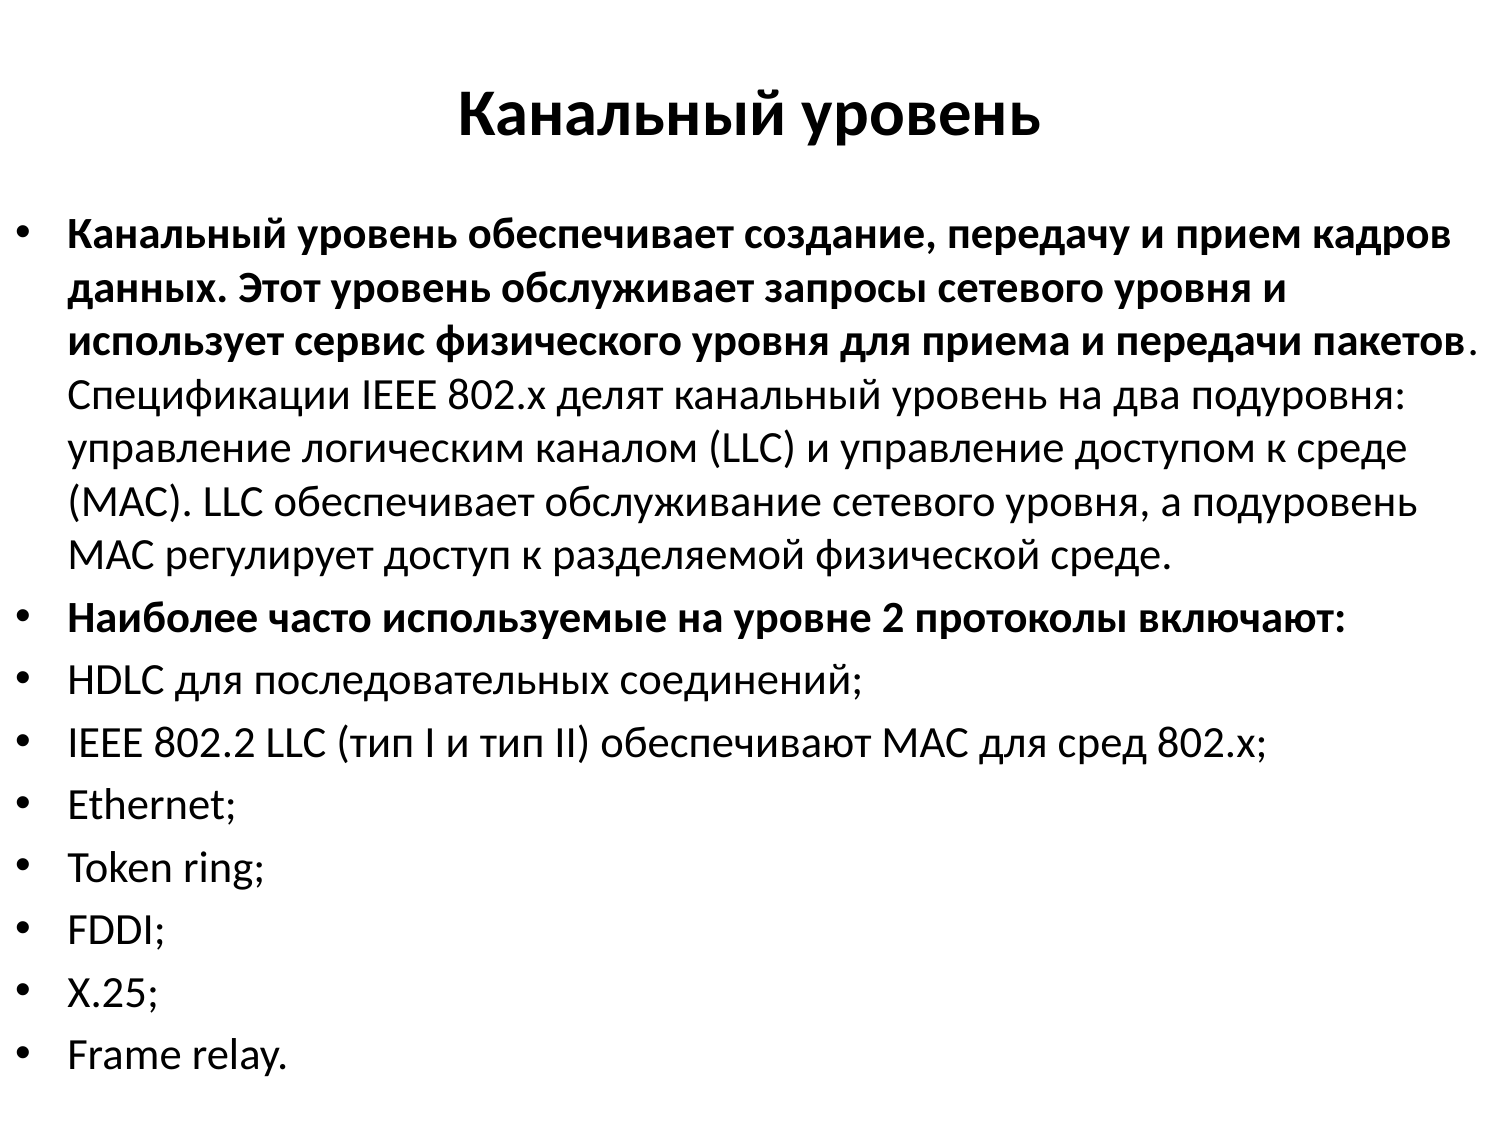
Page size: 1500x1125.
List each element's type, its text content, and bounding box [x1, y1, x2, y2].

title Канальный уровень [75, 45, 1425, 173]
list Канальный уровень обеспечивает создание, передачу и прием кадров данных. Этот уровень обслуживает запросы сетевого уровня и использует сервис физического уровня для приема и передачи пакетов. Спецификации IEEE 802.x делят канальный уровень на два подуровня: управление логическим каналом (LLC) и управление доступом к среде (MAC). LLC обеспечивает обслуживание сетевого уровня, а подуровень MAC регулирует доступ к разделяемой физической среде. Наиболее часто используемые на уровне 2 протоколы включают: HDLC для последовательных соединений; IEEE 802.2 LLC (тип I и тип II) обеспечивают MAC для сред 802.x; Ethernet; Token ring; FDDI; X.25; Frame relay. [0, 196, 1500, 1125]
